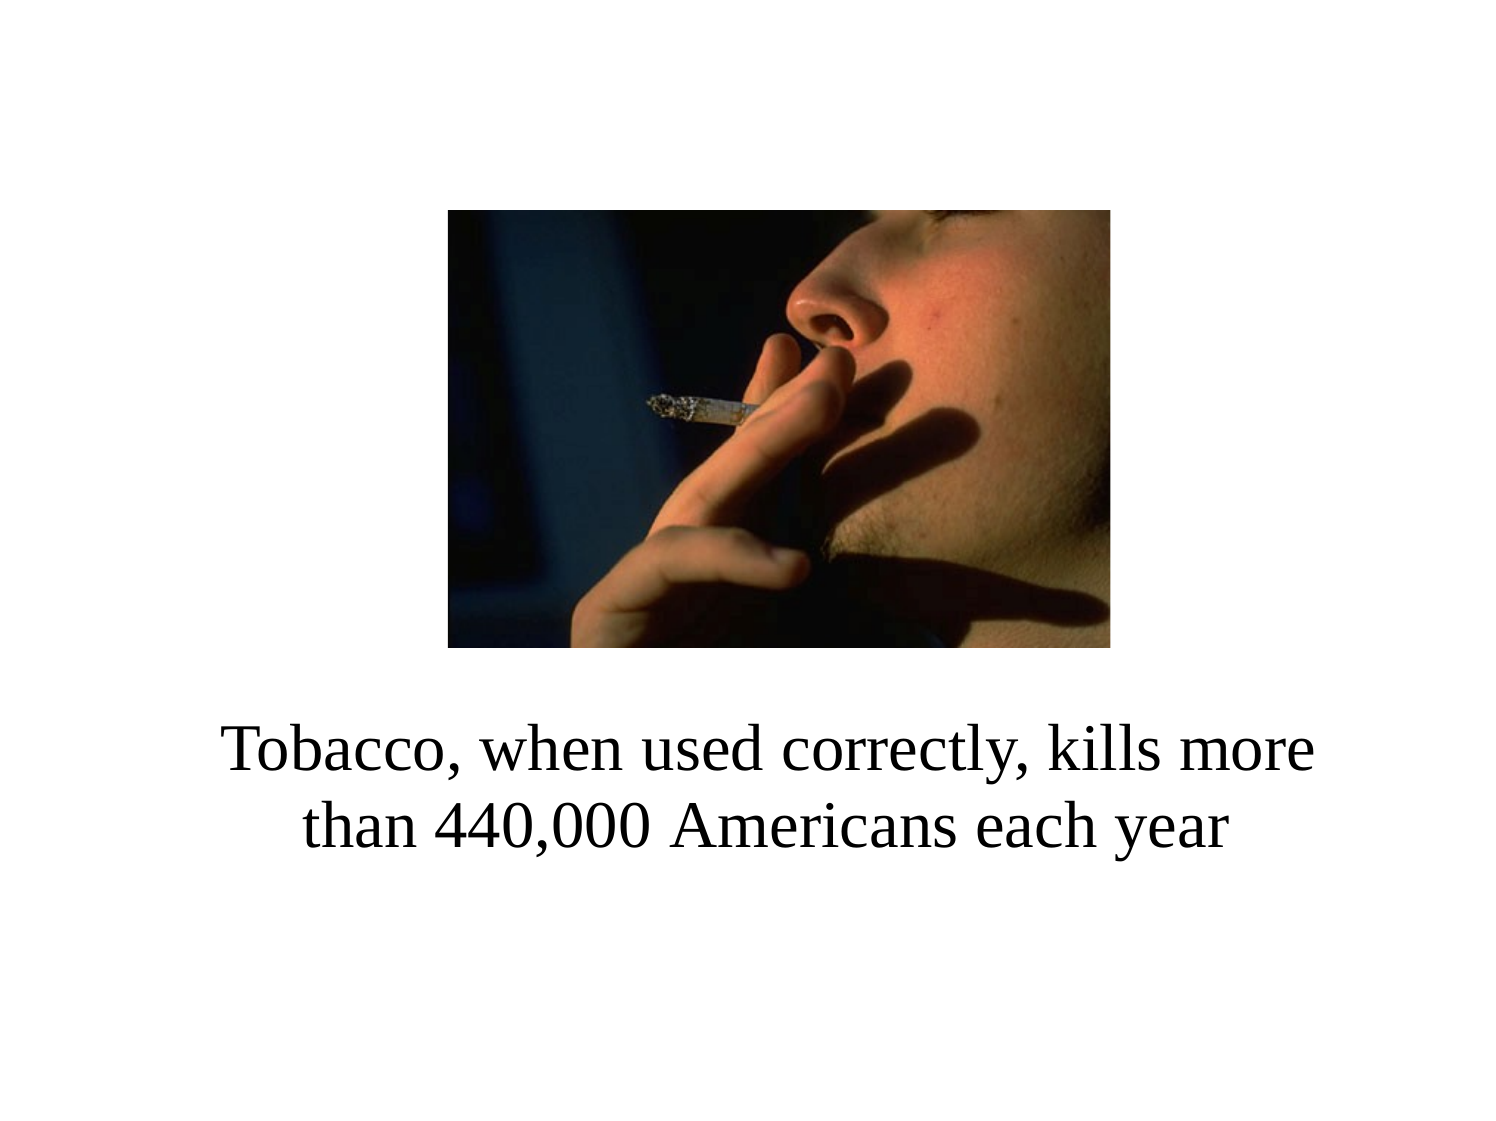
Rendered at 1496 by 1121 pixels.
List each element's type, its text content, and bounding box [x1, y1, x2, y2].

text_box [447, 210, 1111, 648]
text_box Tobacco, when used correctly, kills more than 440,000 Americans each year [213, 714, 1325, 945]
